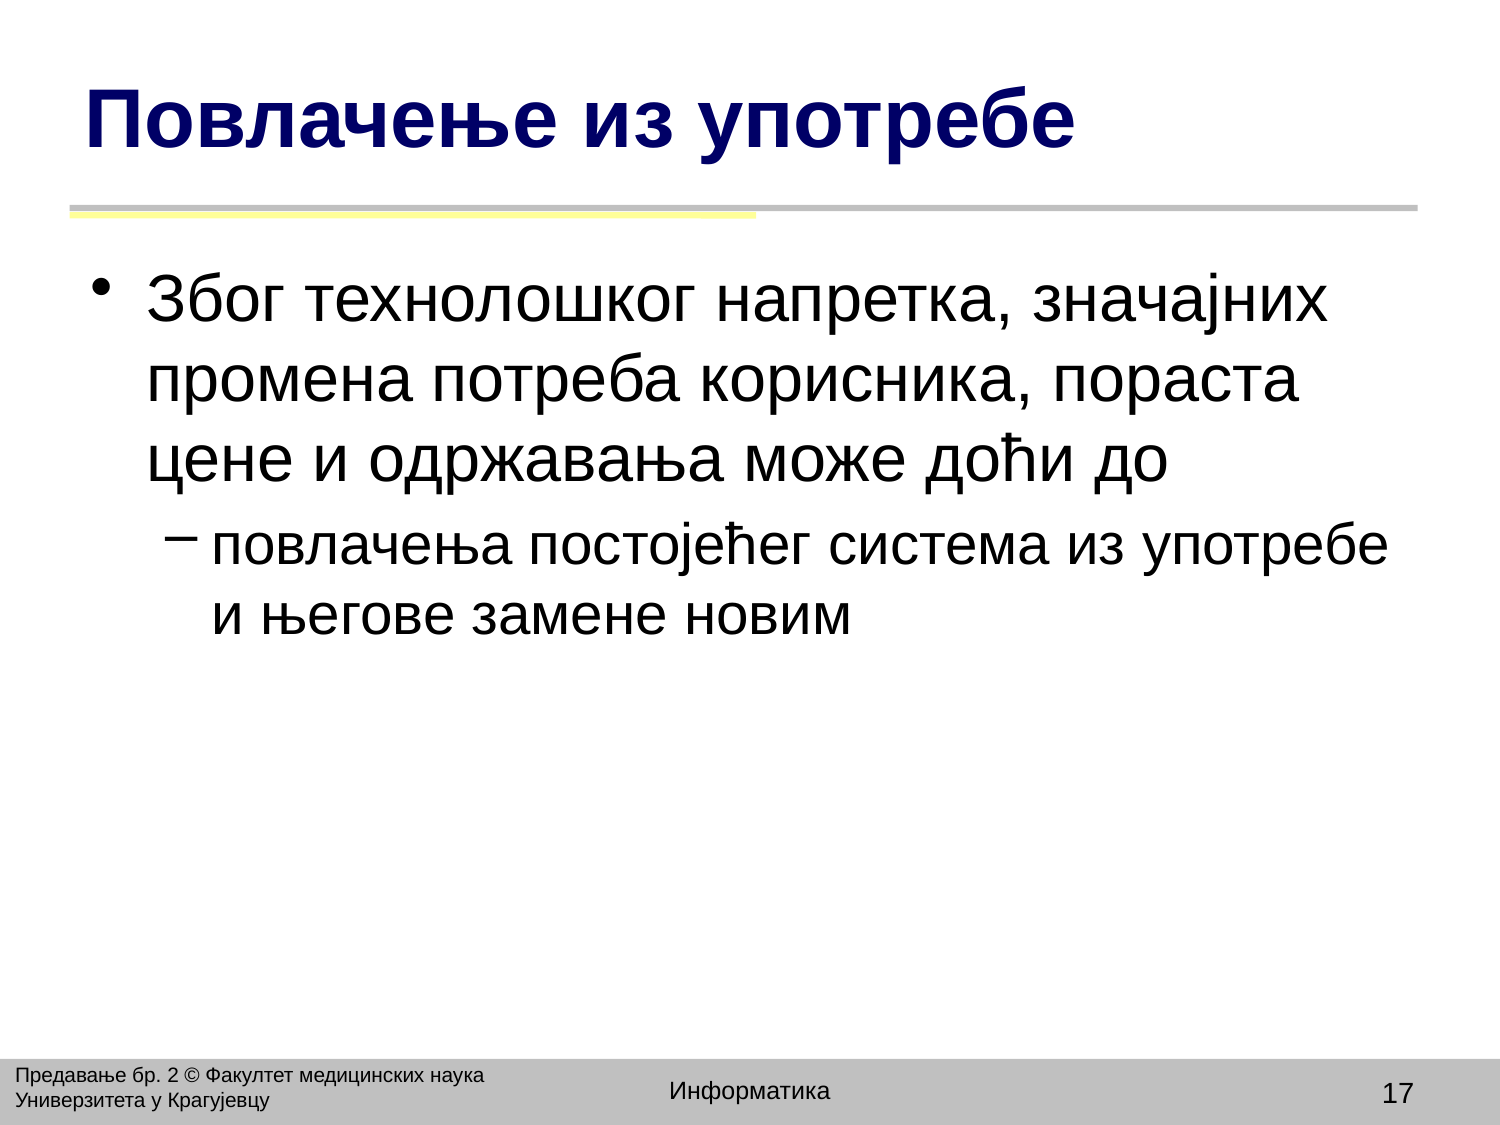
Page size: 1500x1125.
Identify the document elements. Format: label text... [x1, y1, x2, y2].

title Повлачење из употребе [69, 19, 1426, 208]
slide_number Предавање бр. 2 © Факултет медицинских наука Универзитета у Крагујевцу [0, 1053, 607, 1108]
list Због технолошког напретка, значајних промена потреба корисника, пораста цене и одржавања може доћи до повлачења постојећег система из употребе и његове замене новим [74, 246, 1426, 1023]
slide_number 17 [1079, 1066, 1430, 1125]
footer Информатика [512, 1066, 988, 1125]
